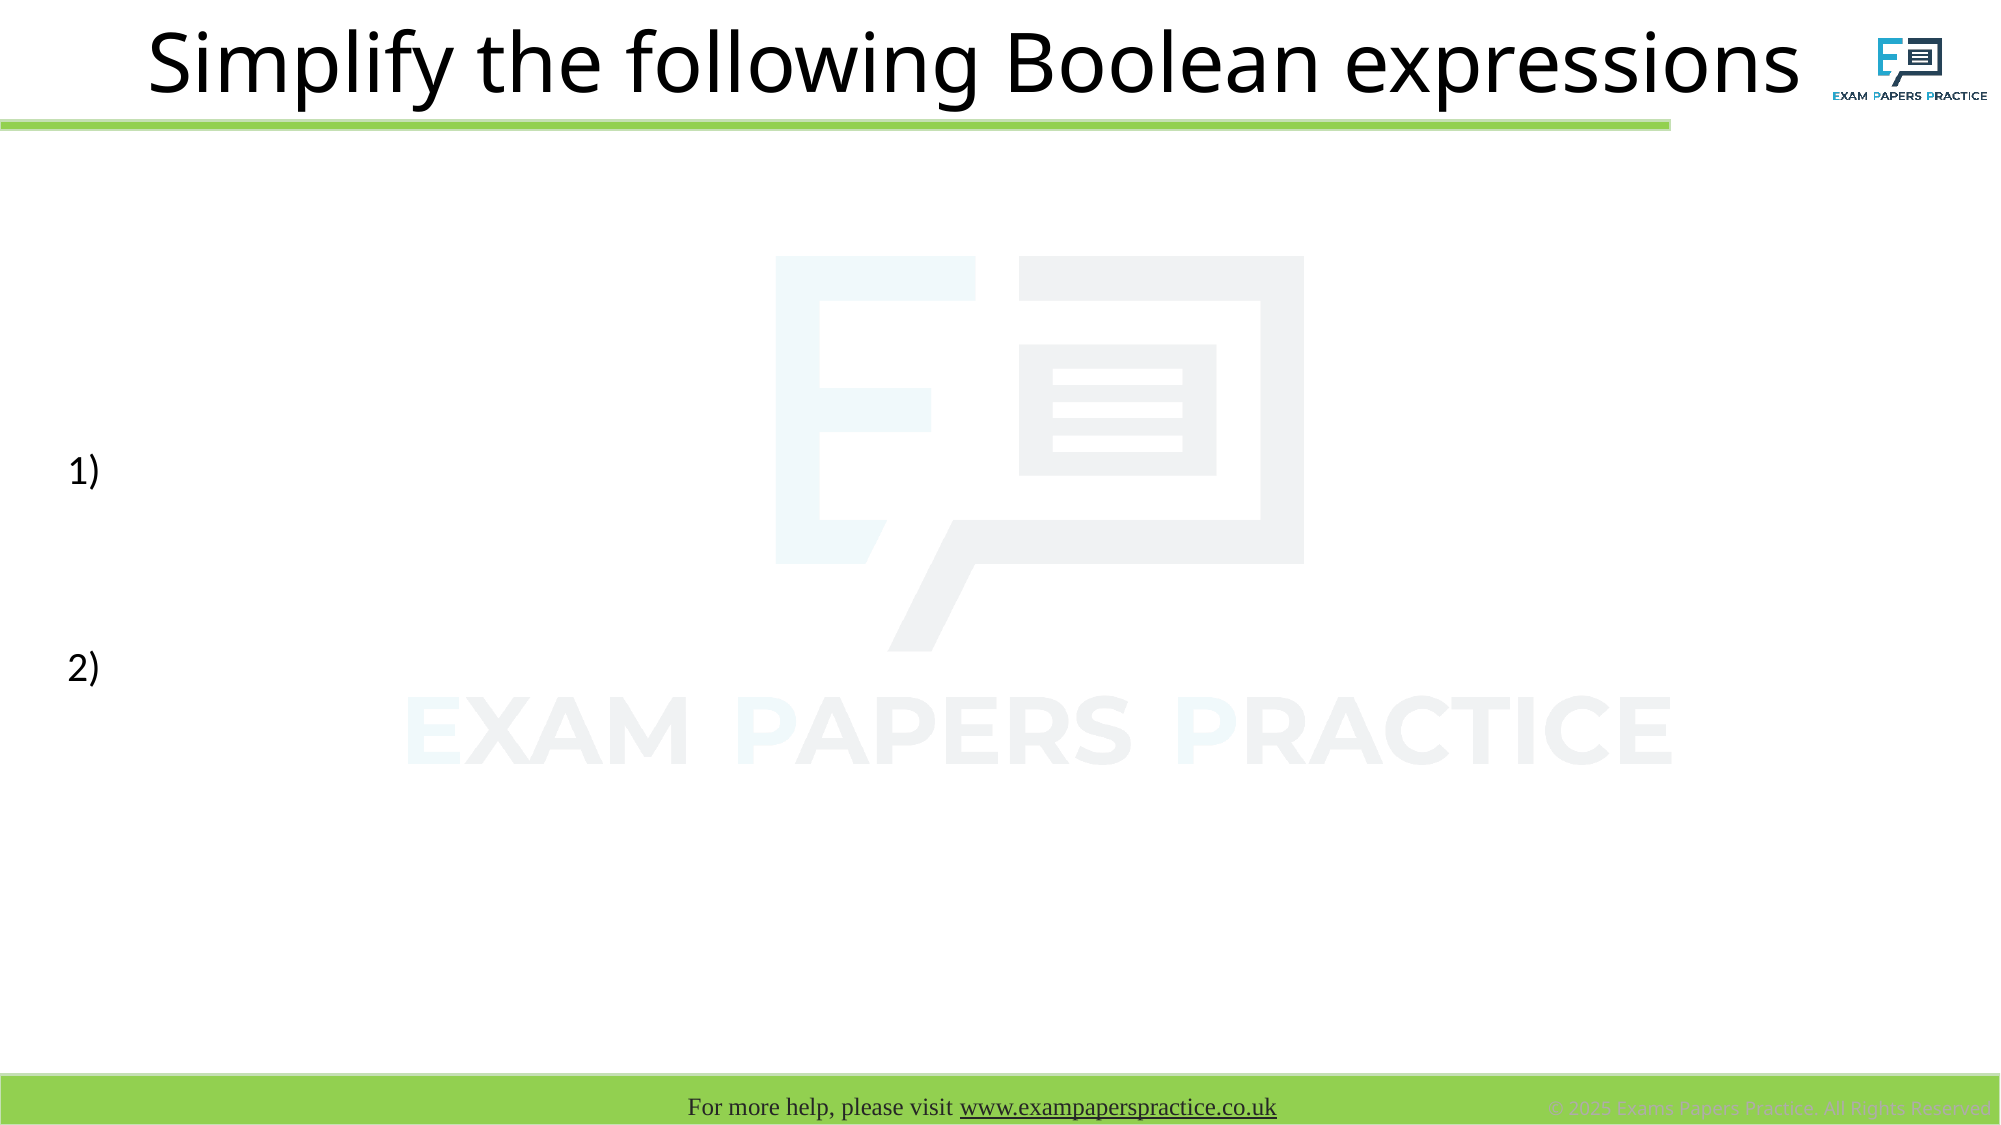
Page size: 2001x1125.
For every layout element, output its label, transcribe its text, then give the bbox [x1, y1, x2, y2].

title Simplify the following Boolean expressions [132, 11, 1858, 121]
